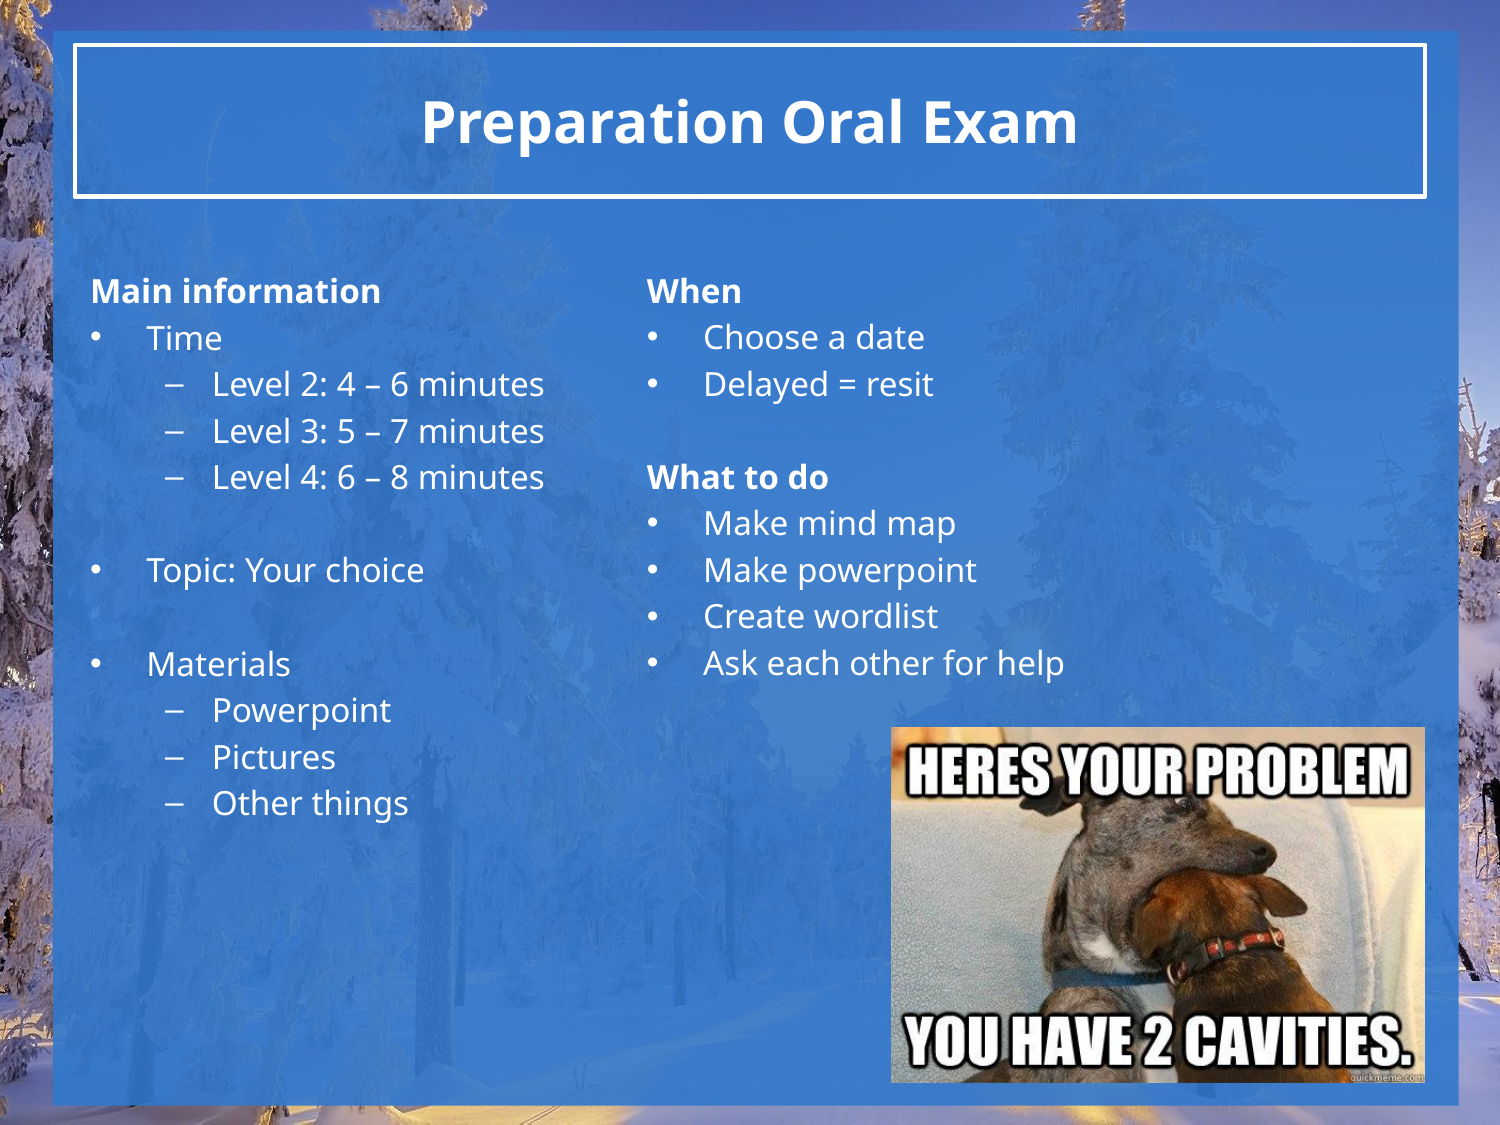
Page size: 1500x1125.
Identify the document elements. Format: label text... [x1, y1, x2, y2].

list Main information Time Level 2: 4 – 6 minutes Level 3: 5 – 7 minutes Level 4: 6 – 8 minutes Topic: Your choice Materials Powerpoint Pictures Other things [75, 262, 631, 1005]
list When Choose a date Delayed = resit What to do Make mind map Make powerpoint Create wordlist Ask each other for help [631, 262, 1425, 1005]
picture [0, 0, 1500, 1125]
title Preparation Oral Exam [75, 45, 1425, 197]
